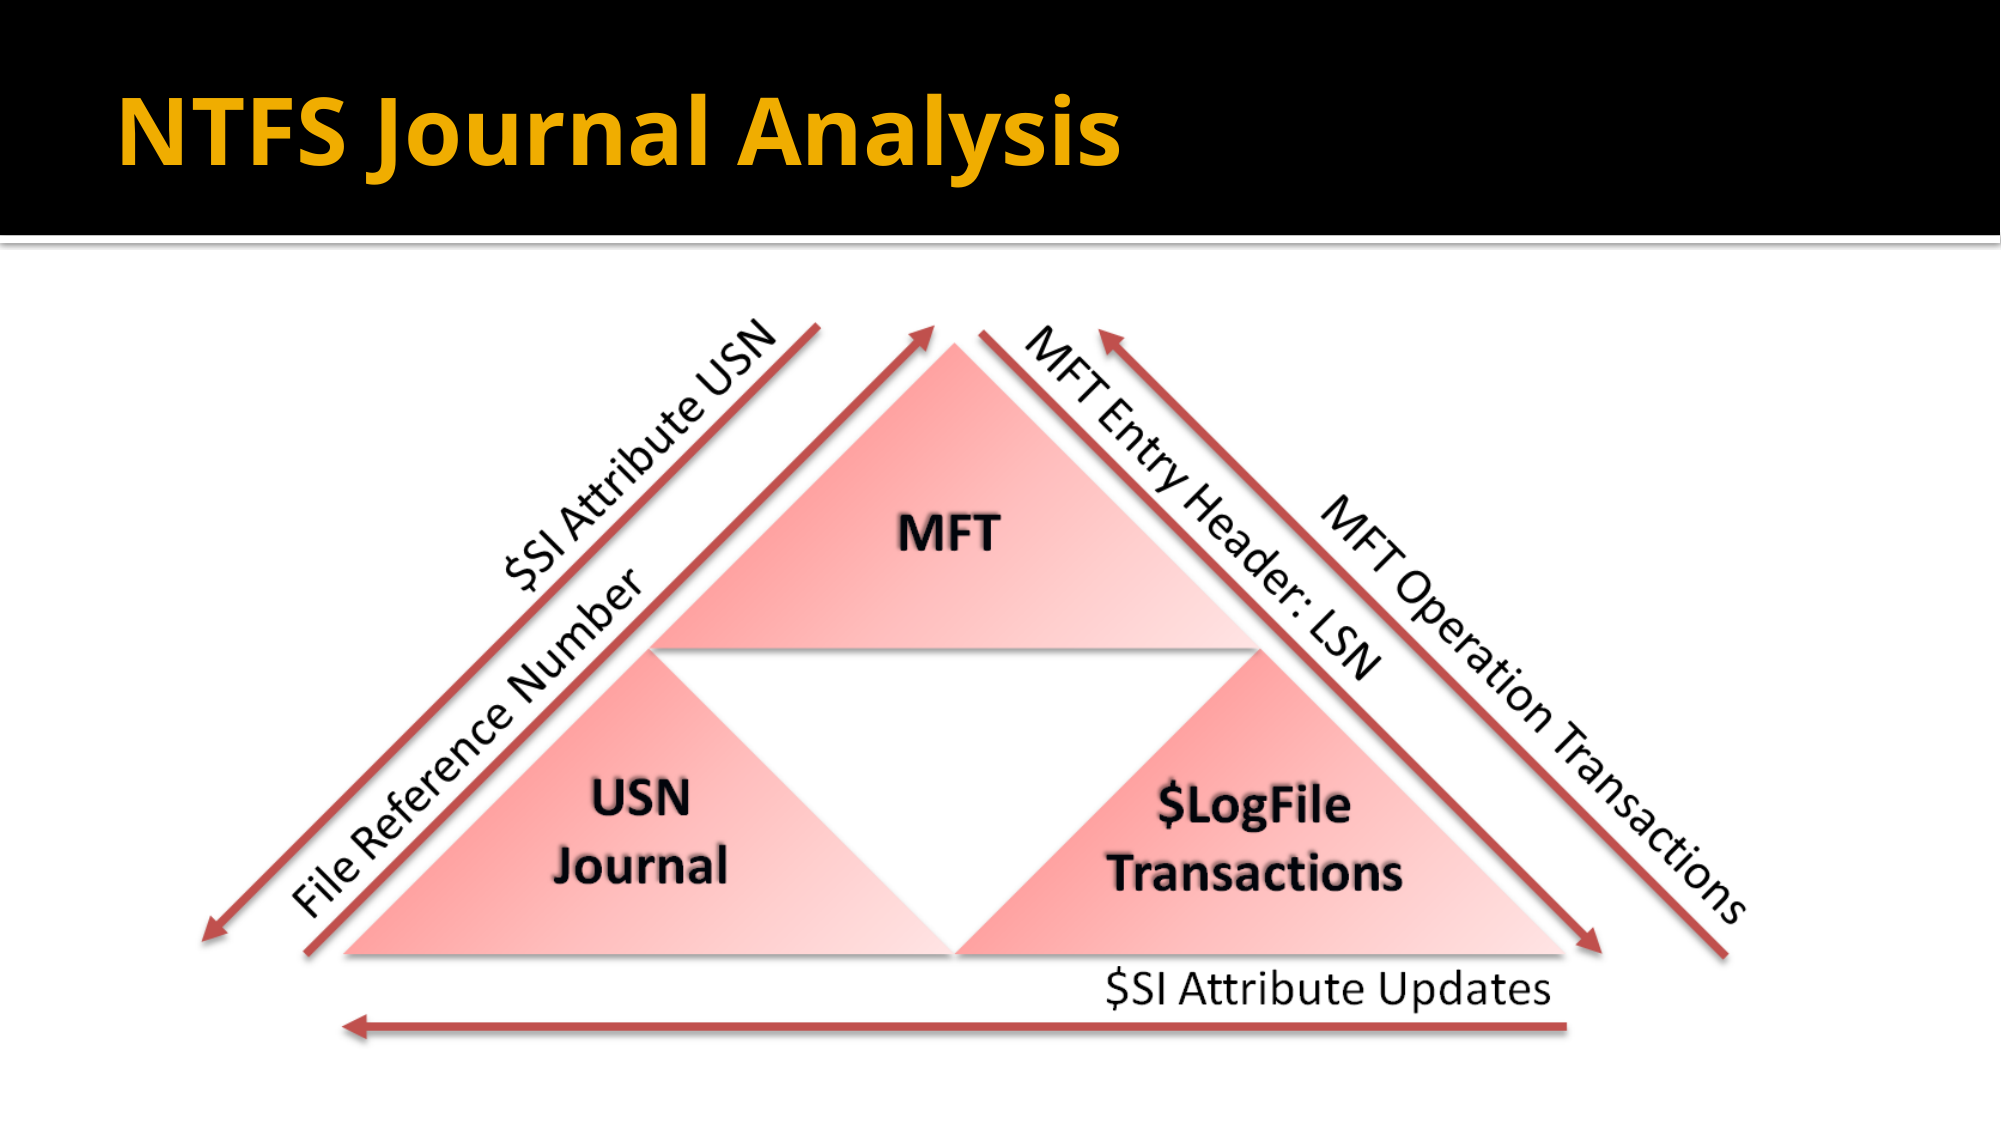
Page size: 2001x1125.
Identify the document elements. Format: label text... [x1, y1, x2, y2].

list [165, 291, 1835, 1050]
title NTFS Journal Analysis [99, 25, 1900, 231]
